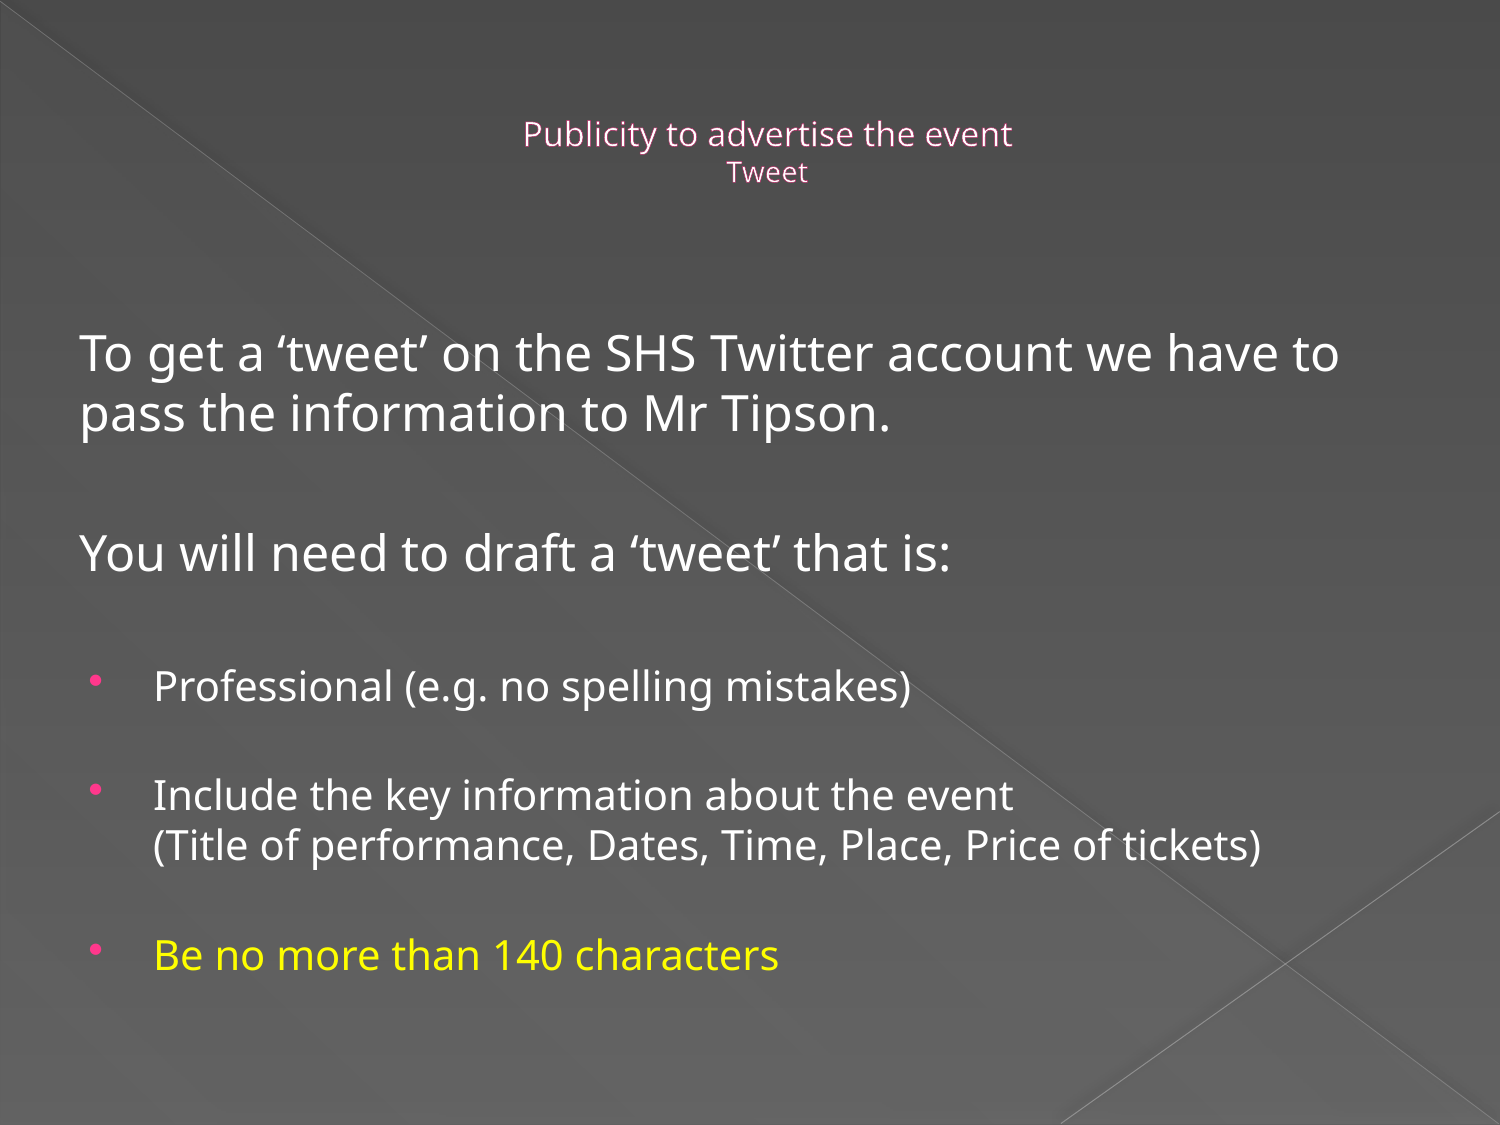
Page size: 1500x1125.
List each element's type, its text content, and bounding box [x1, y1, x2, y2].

list To get a ‘tweet’ on the SHS Twitter account we have to pass the information to Mr Tipson. You will need to draft a ‘tweet’ that is: Professional (e.g. no spelling mistakes) Include the key information about the event (Title of performance, Dates, Time, Place, Price of tickets) Be no more than 140 characters [64, 314, 1436, 1057]
title Publicity to advertise the event Tweet [75, 104, 1425, 197]
